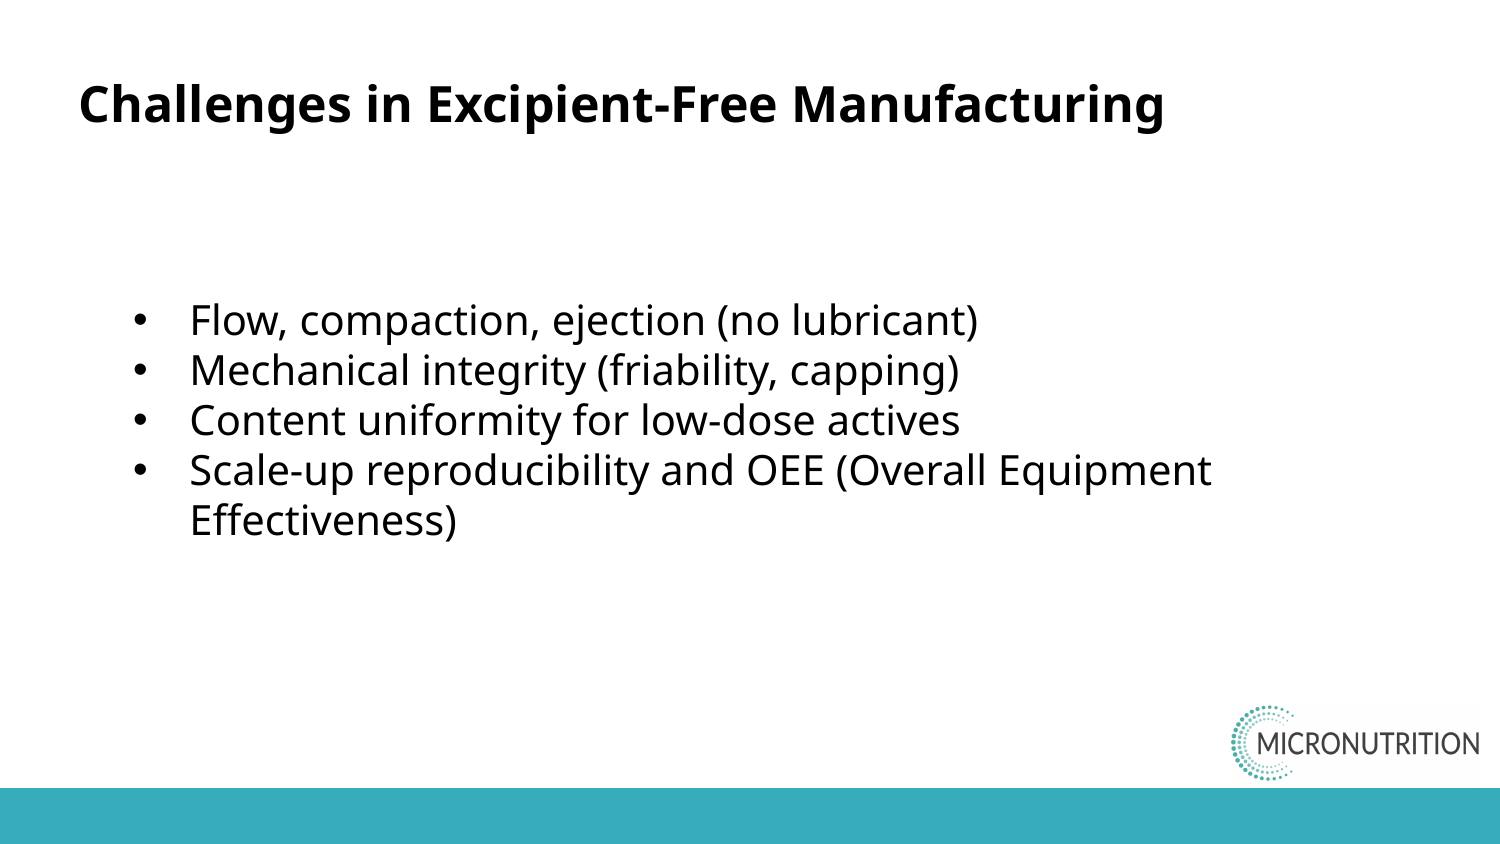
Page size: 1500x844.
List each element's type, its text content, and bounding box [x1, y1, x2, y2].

picture [1228, 698, 1480, 789]
text_box [0, 787, 1500, 844]
text_box Challenges in Excipient-Free Manufacturing [64, 57, 1465, 151]
text_box Flow, compaction, ejection (no lubricant) Mechanical integrity (friability, capping) Content uniformity for low-dose actives Scale-up reproducibility and OEE (Overall Equipment Effectiveness) [118, 286, 1319, 552]
